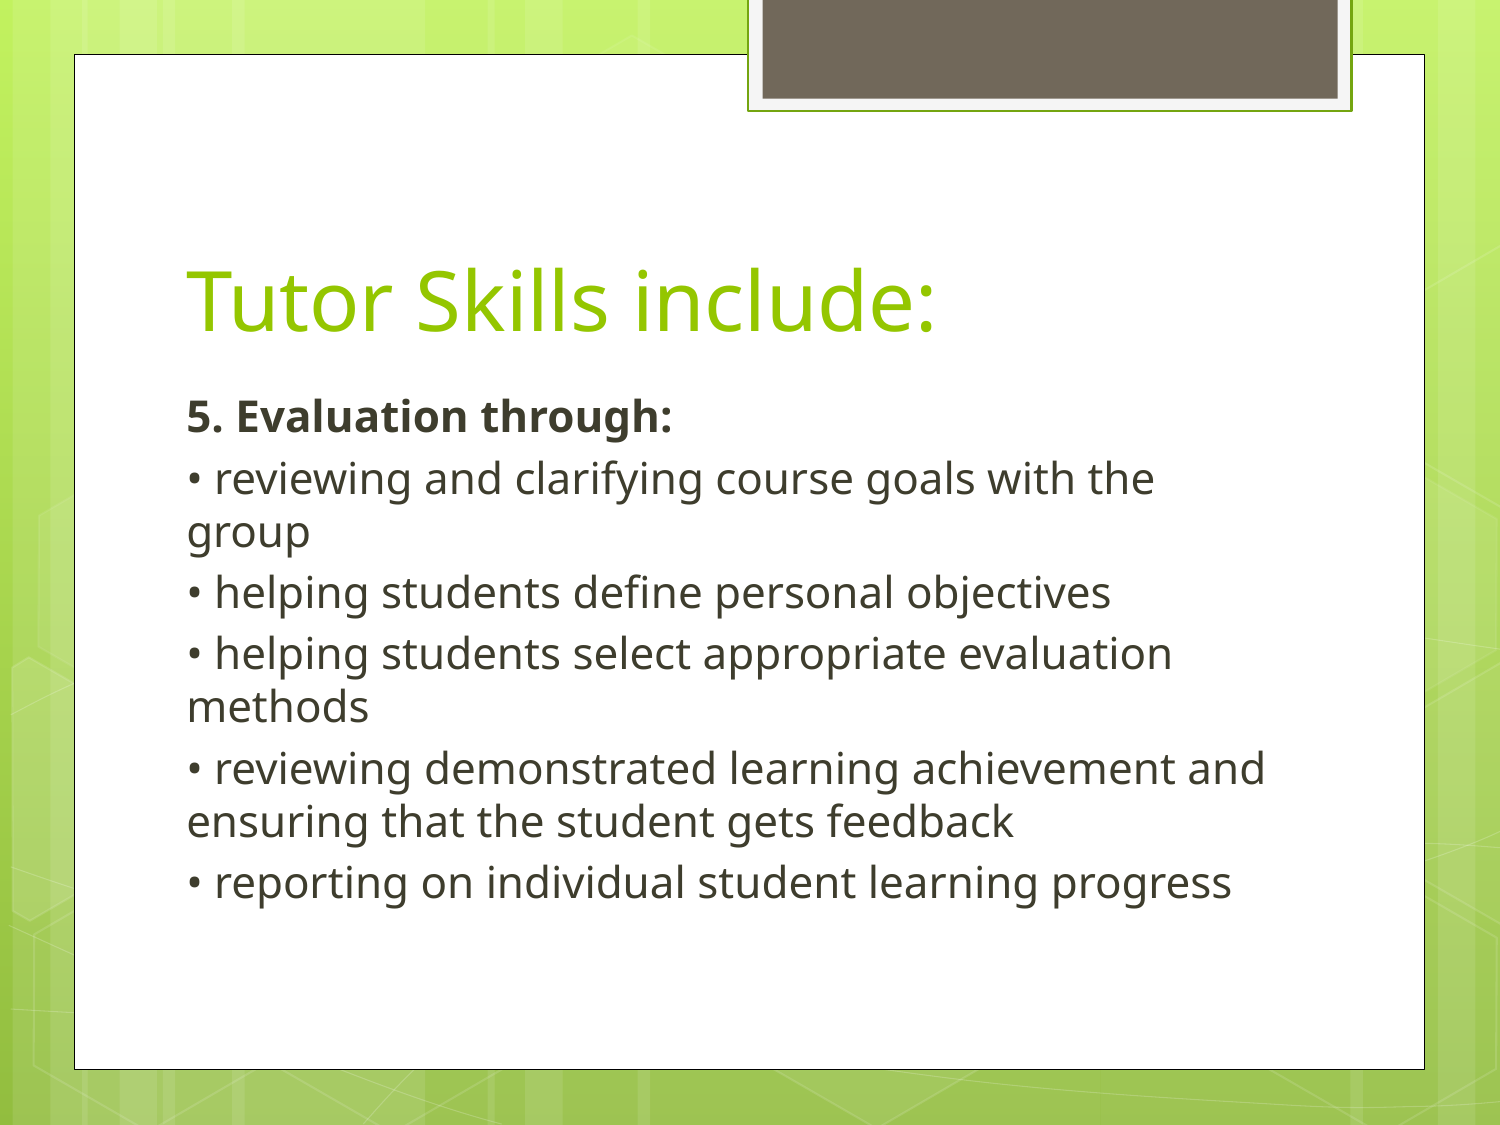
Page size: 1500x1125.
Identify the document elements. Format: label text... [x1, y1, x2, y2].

list 5. Evaluation through: • reviewing and clarifying course goals with the group • helping students define personal objectives • helping students select appropriate evaluation methods • reviewing demonstrated learning achievement and ensuring that the student gets feedback • reporting on individual student learning progress [171, 381, 1283, 957]
title Tutor Skills include: [171, 168, 1324, 357]
